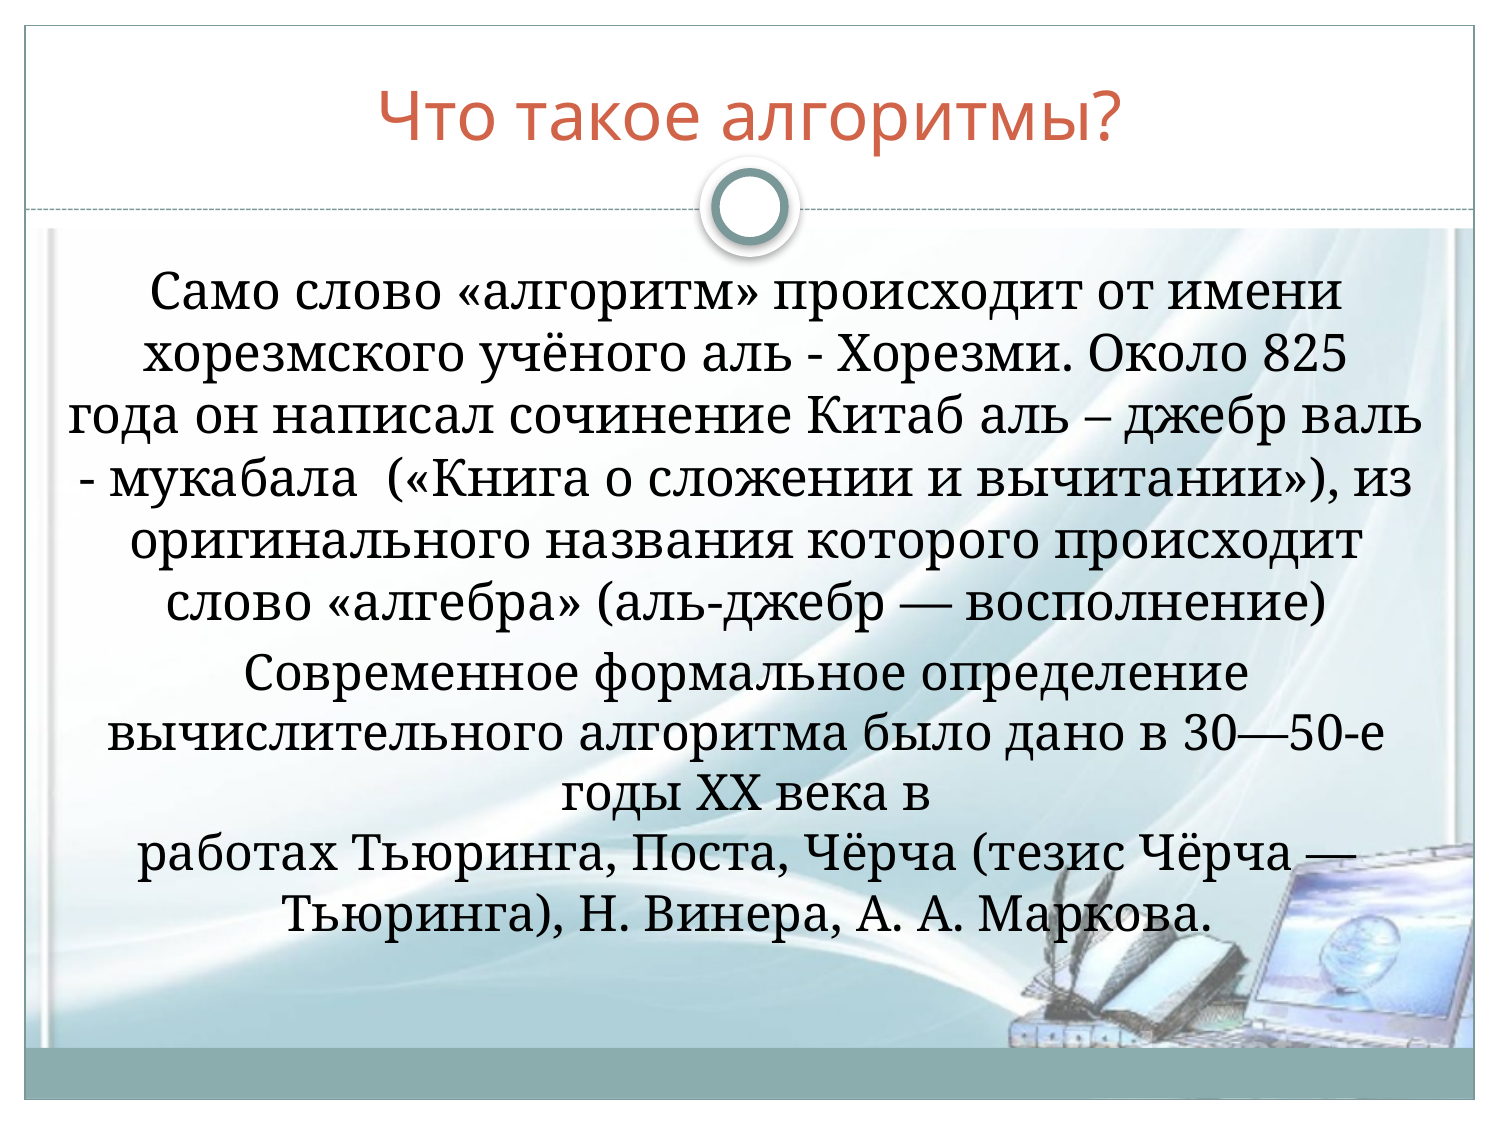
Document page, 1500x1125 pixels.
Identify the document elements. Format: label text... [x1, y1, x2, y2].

title Что такое алгоритмы? [49, 37, 1450, 162]
list Само слово «алгоритм» происходит от имени хорезмского учёного аль - Хорезми. Около 825 года он написал сочинение Китаб аль – джебр валь - мукабала («Книга о сложении и вычитании»), из оригинального названия которого происходит слово «алгебра» (аль-джебр — восполнение) Современное формальное определение вычислительного алгоритма было дано в 30—50-е годы XX века в работах Тьюринга, Поста, Чёрча (тезис Чёрча — Тьюринга), Н. Винера, А. А. Маркова. [49, 250, 1445, 1001]
picture [26, 229, 1473, 1047]
